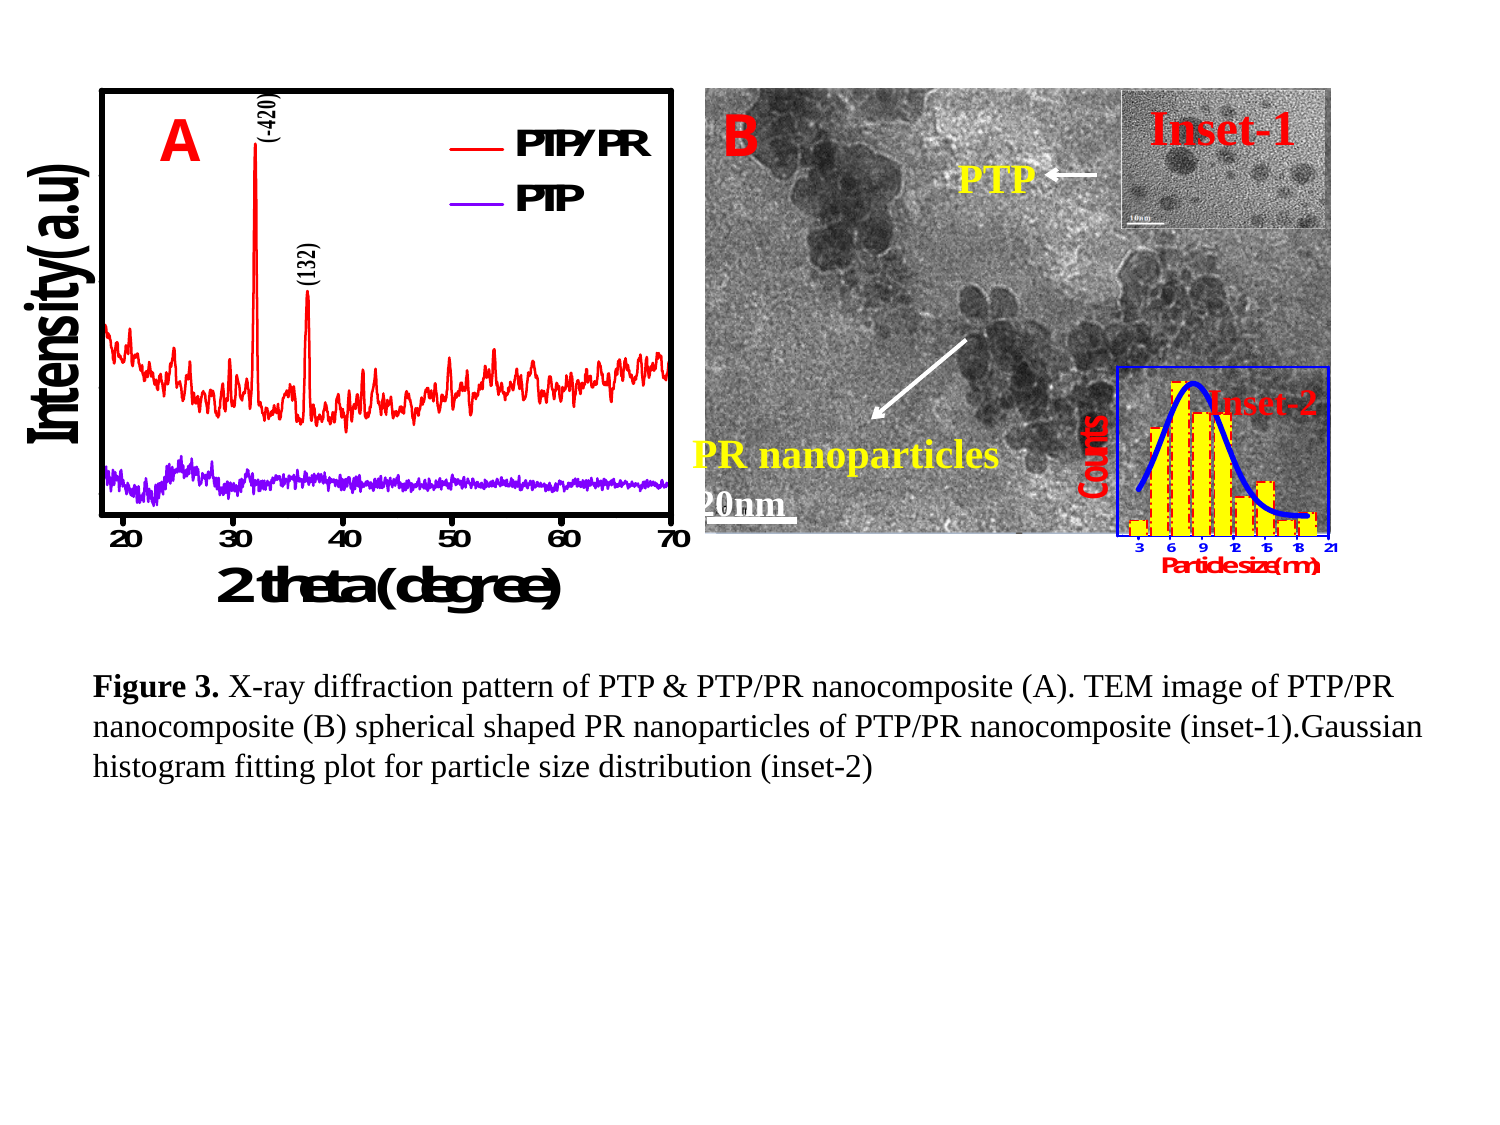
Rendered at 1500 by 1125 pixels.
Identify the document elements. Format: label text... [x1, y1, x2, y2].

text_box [690, 87, 1407, 576]
text_box Figure 3. X-ray diffraction pattern of PTP & PTP/PR nanocomposite (A). TEM image of PTP/PR nanocomposite (B) spherical shaped PR nanoparticles of PTP/PR nanocomposite (inset-1).Gaussian histogram fitting plot for particle size distribution (inset-2) [78, 656, 1471, 832]
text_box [0, 44, 847, 636]
